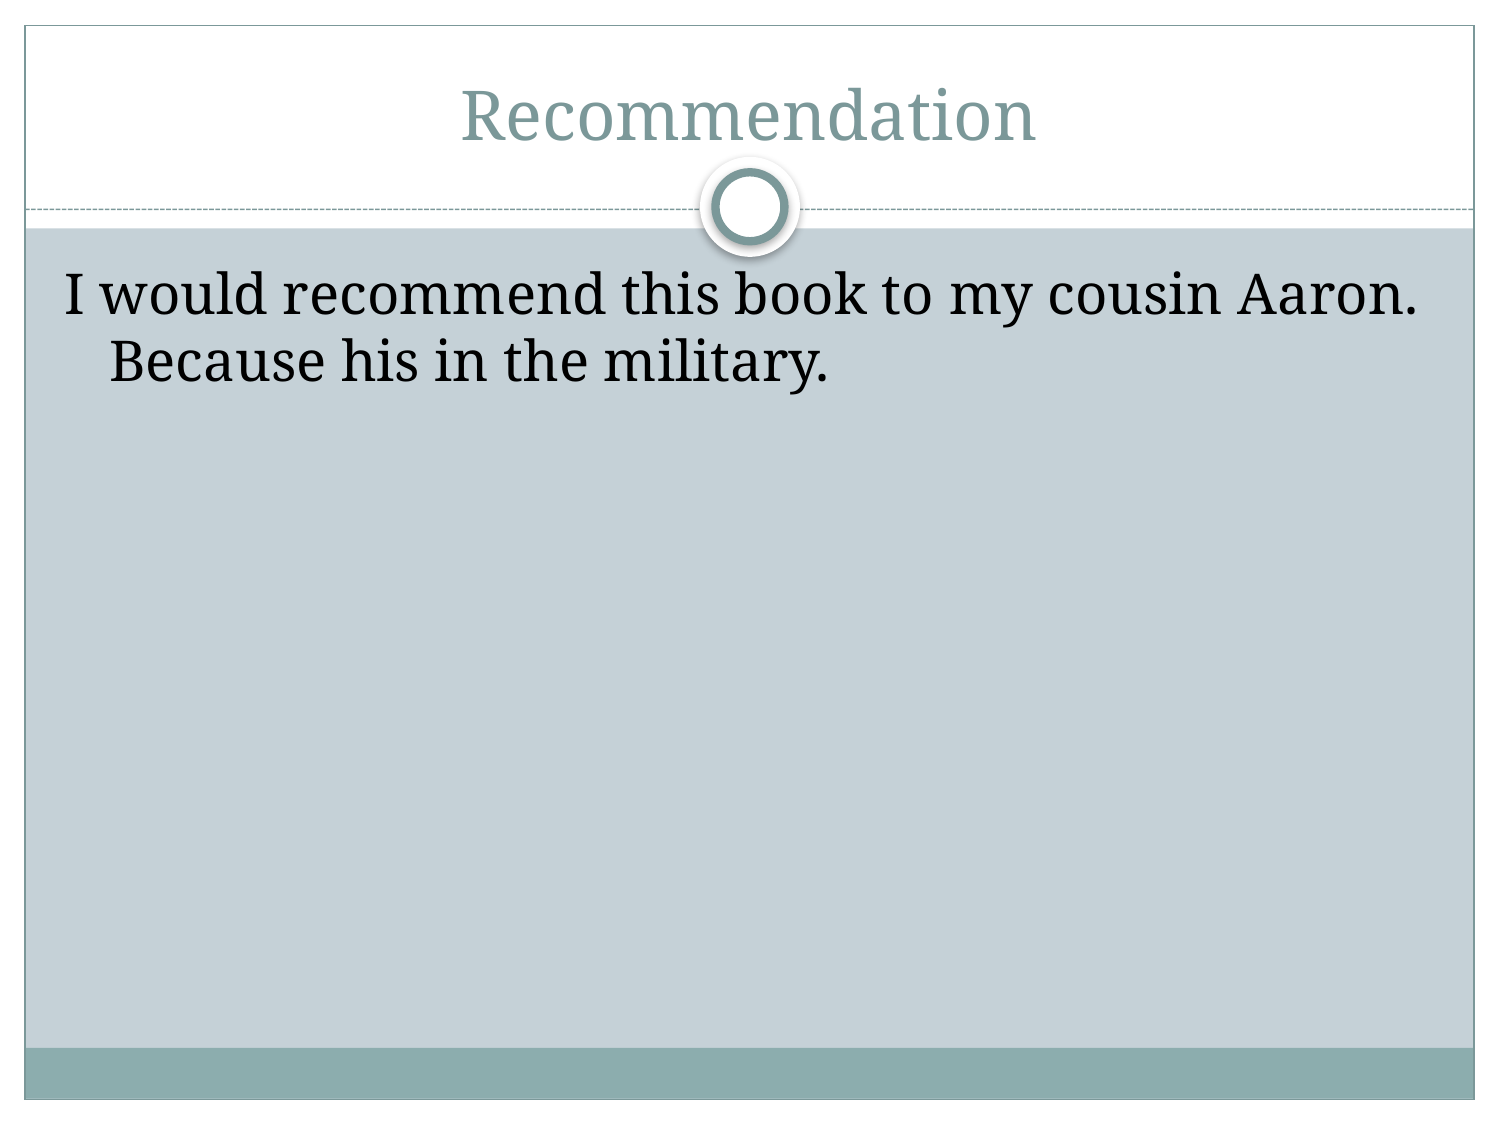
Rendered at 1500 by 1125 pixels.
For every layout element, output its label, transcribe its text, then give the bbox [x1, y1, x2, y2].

title Recommendation [49, 37, 1450, 162]
list I would recommend this book to my cousin Aaron. Because his in the military. [49, 250, 1445, 1001]
